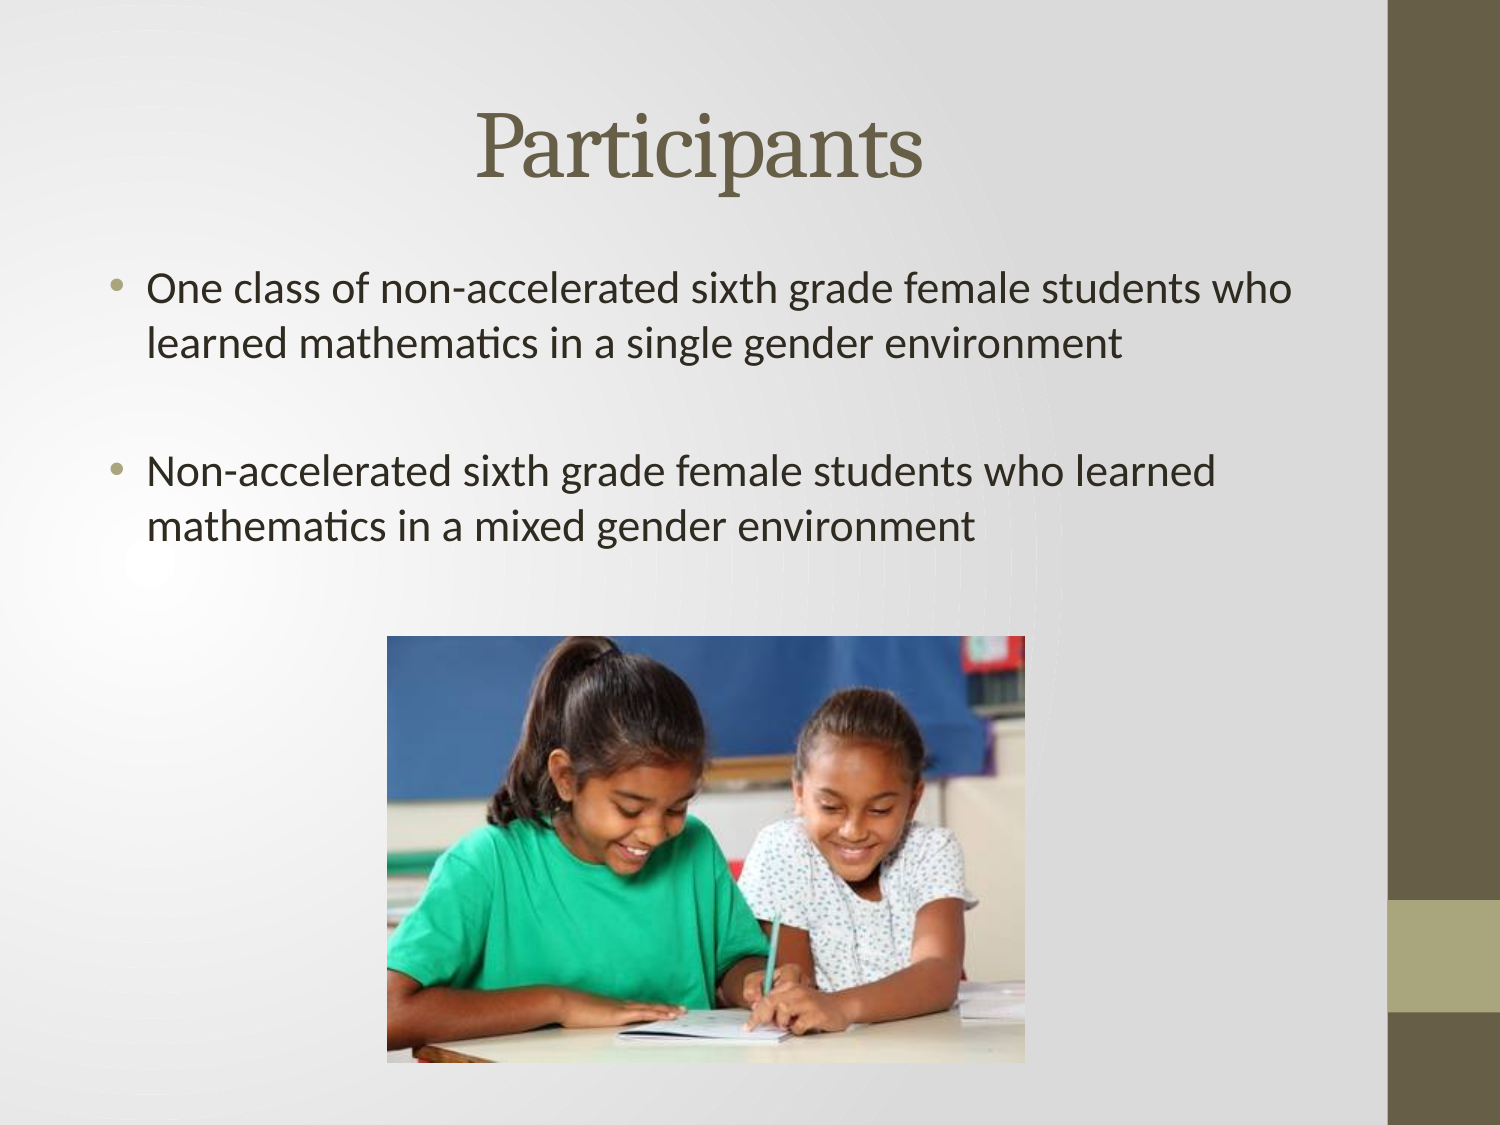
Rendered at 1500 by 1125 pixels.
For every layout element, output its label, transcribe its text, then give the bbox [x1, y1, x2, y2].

picture [386, 636, 1026, 1063]
list One class of non-accelerated sixth grade female students who learned mathematics in a single gender environment Non-accelerated sixth grade female students who learned mathematics in a mixed gender environment [75, 249, 1375, 613]
title Participants [75, 45, 1325, 233]
